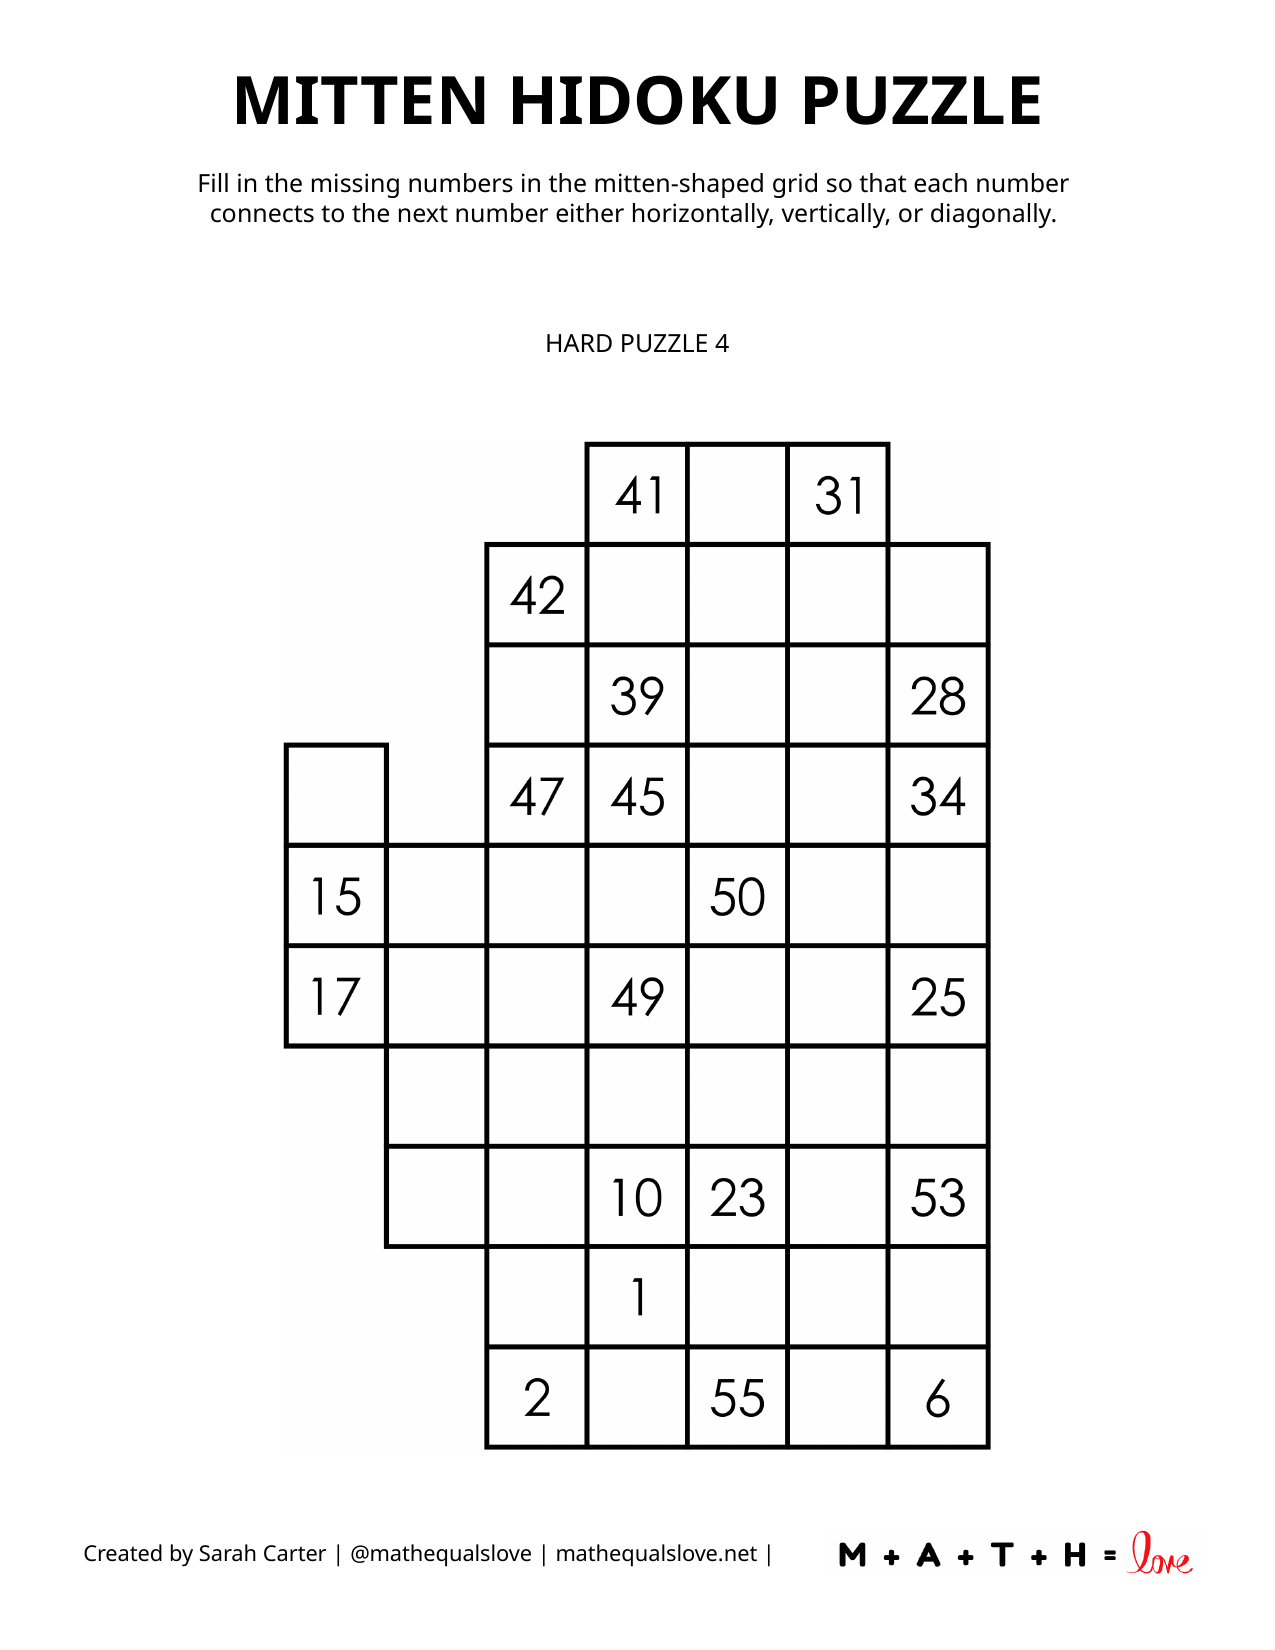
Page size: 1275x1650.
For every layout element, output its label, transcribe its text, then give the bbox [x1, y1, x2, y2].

picture [826, 1527, 1203, 1579]
text_box Created by Sarah Carter | @mathequalslove | mathequalslove.net | [68, 1532, 826, 1574]
text_box HARD PUZZLE 4 [197, 327, 1077, 378]
text_box Fill in the missing numbers in the mitten-shaped grid so that each number connects to the next number either horizontally, vertically, or diagonally. [0, 160, 1275, 235]
picture [280, 439, 994, 1453]
text_box MITTEN HIDOKU PUZZLE [66, 50, 1211, 145]
